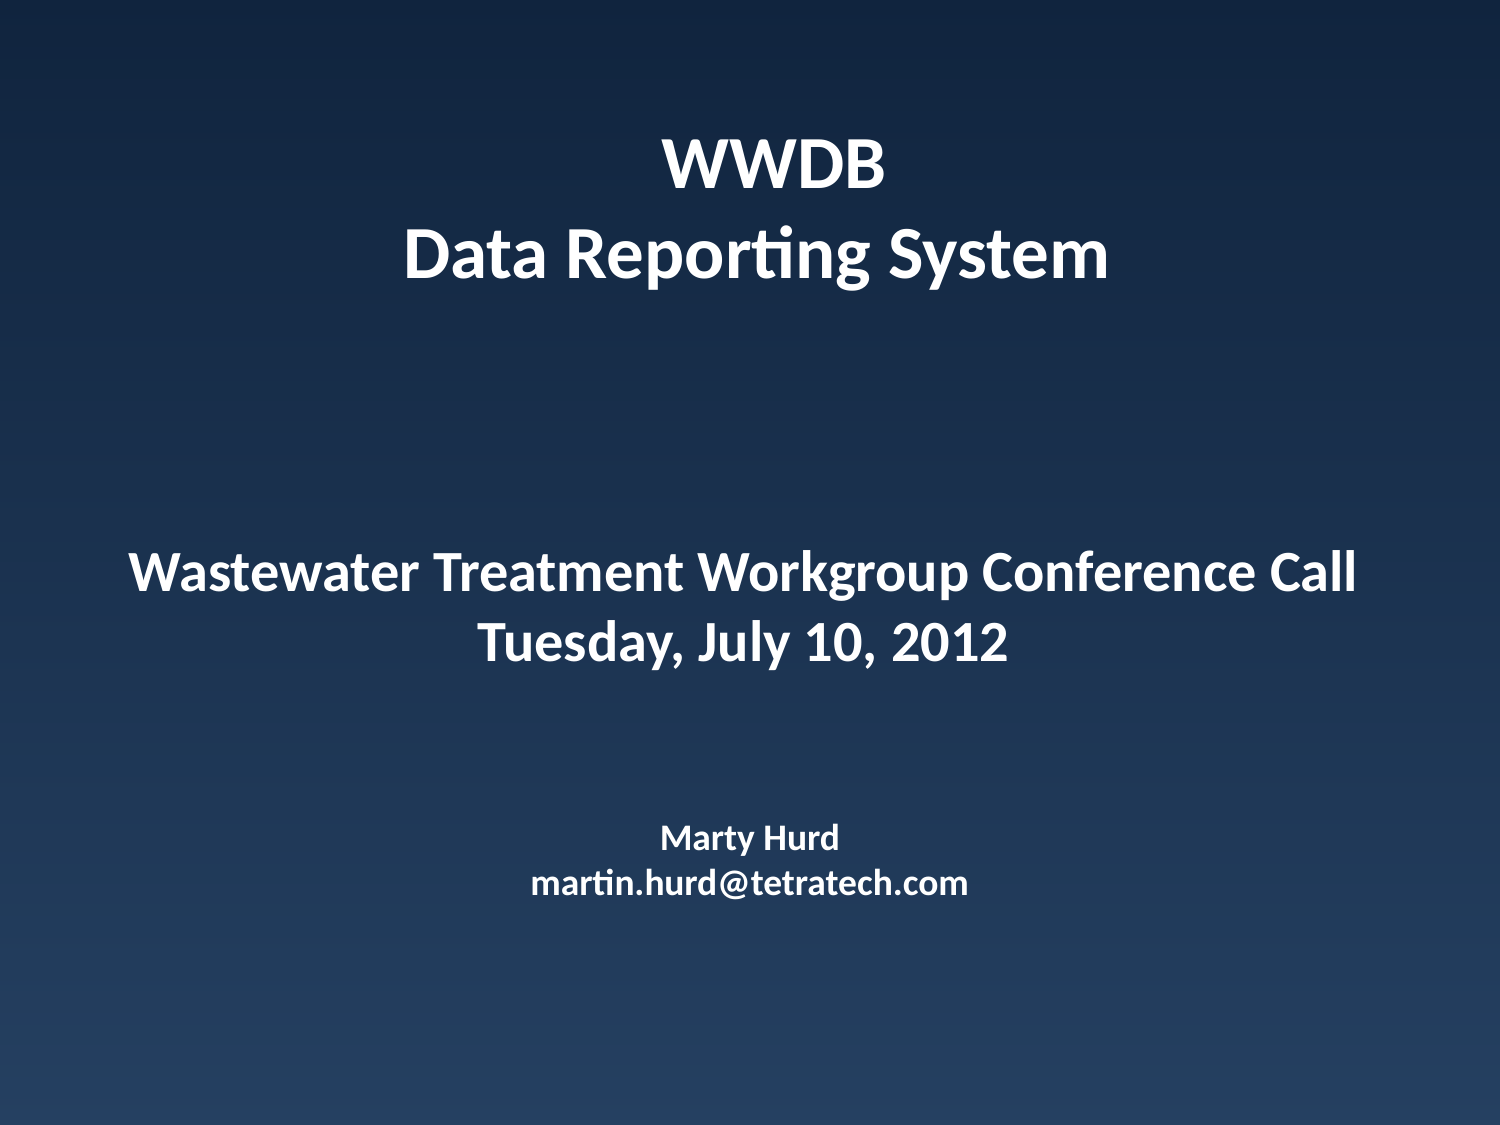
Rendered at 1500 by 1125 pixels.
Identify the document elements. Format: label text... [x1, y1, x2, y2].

text_box Wastewater Treatment Workgroup Conference Call Tuesday, July 10, 2012 Marty Hurd martin.hurd@tetratech.com [113, 525, 1386, 911]
text_box WWDB Data Reporting System [388, 105, 1144, 301]
